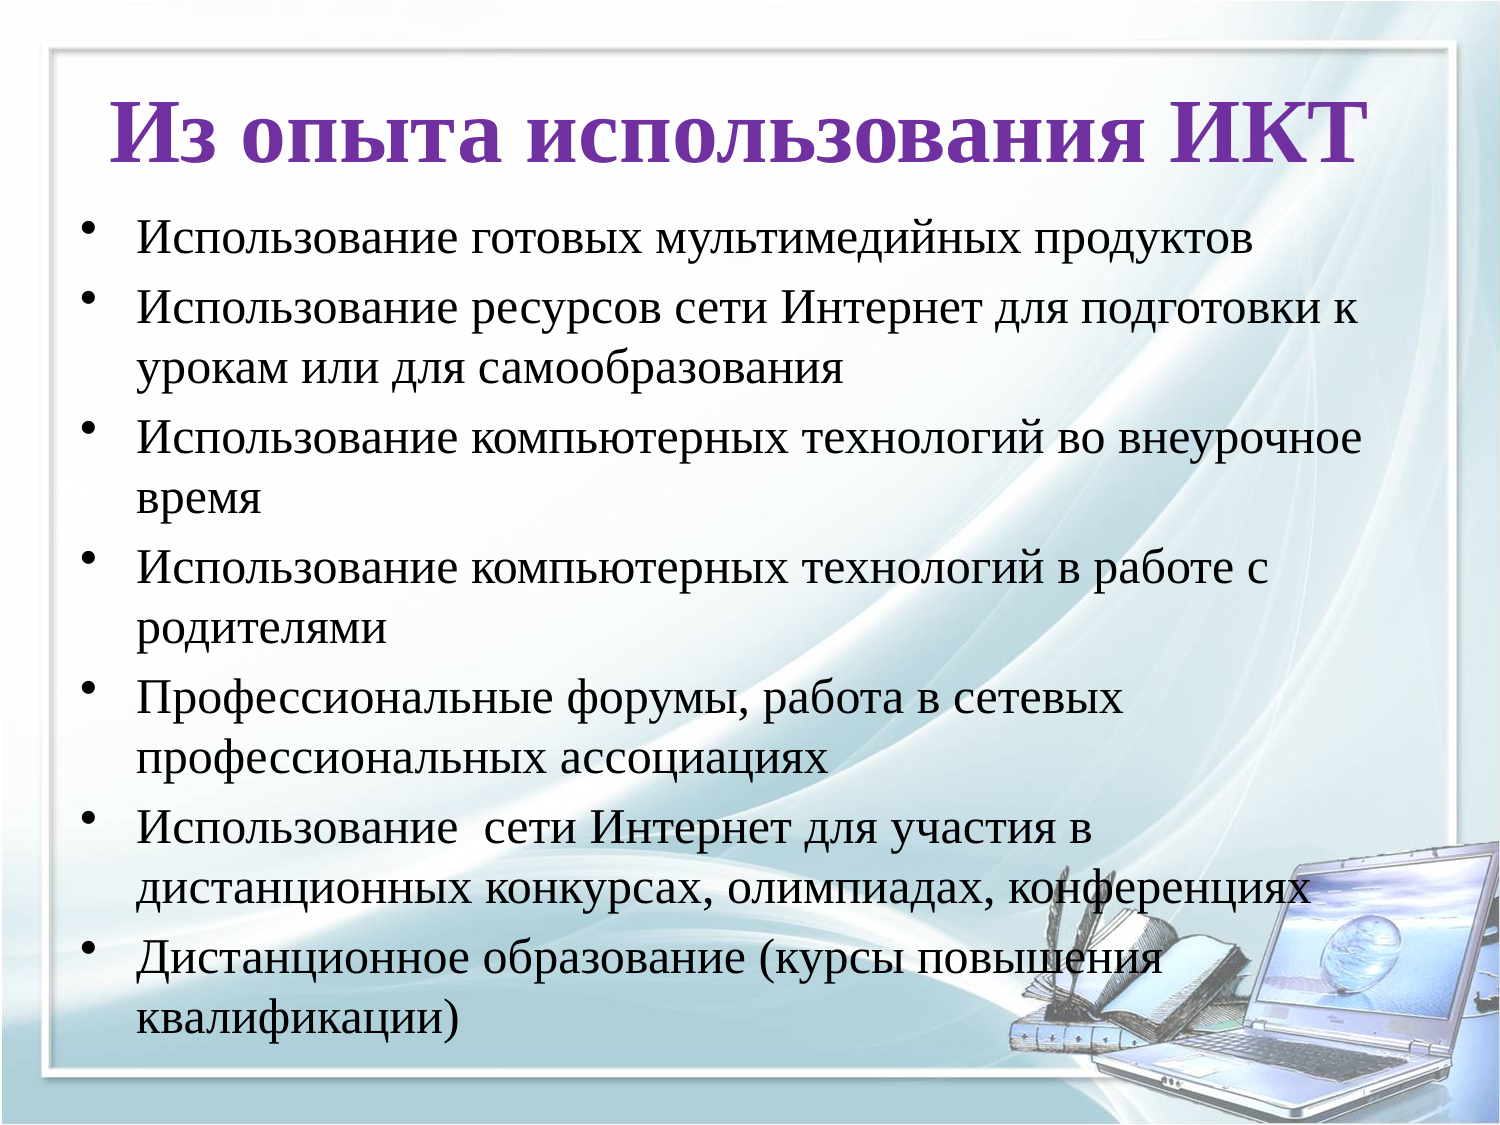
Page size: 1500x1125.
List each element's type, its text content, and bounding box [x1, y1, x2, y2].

title Из опыта использования ИКТ [64, 77, 1416, 173]
picture [0, 0, 1500, 1125]
list Использование готовых мультимедийных продуктов Использование ресурсов сети Интернет для подготовки к урокам или для самообразования Использование компьютерных технологий во внеурочное время Использование компьютерных технологий в работе с родителями Профессиональные форумы, работа в сетевых профессиональных ассоциациях Использование сети Интернет для участия в дистанционных конкурсах, олимпиадах, конференциях Дистанционное образование (курсы повышения квалификации) [64, 196, 1416, 1002]
